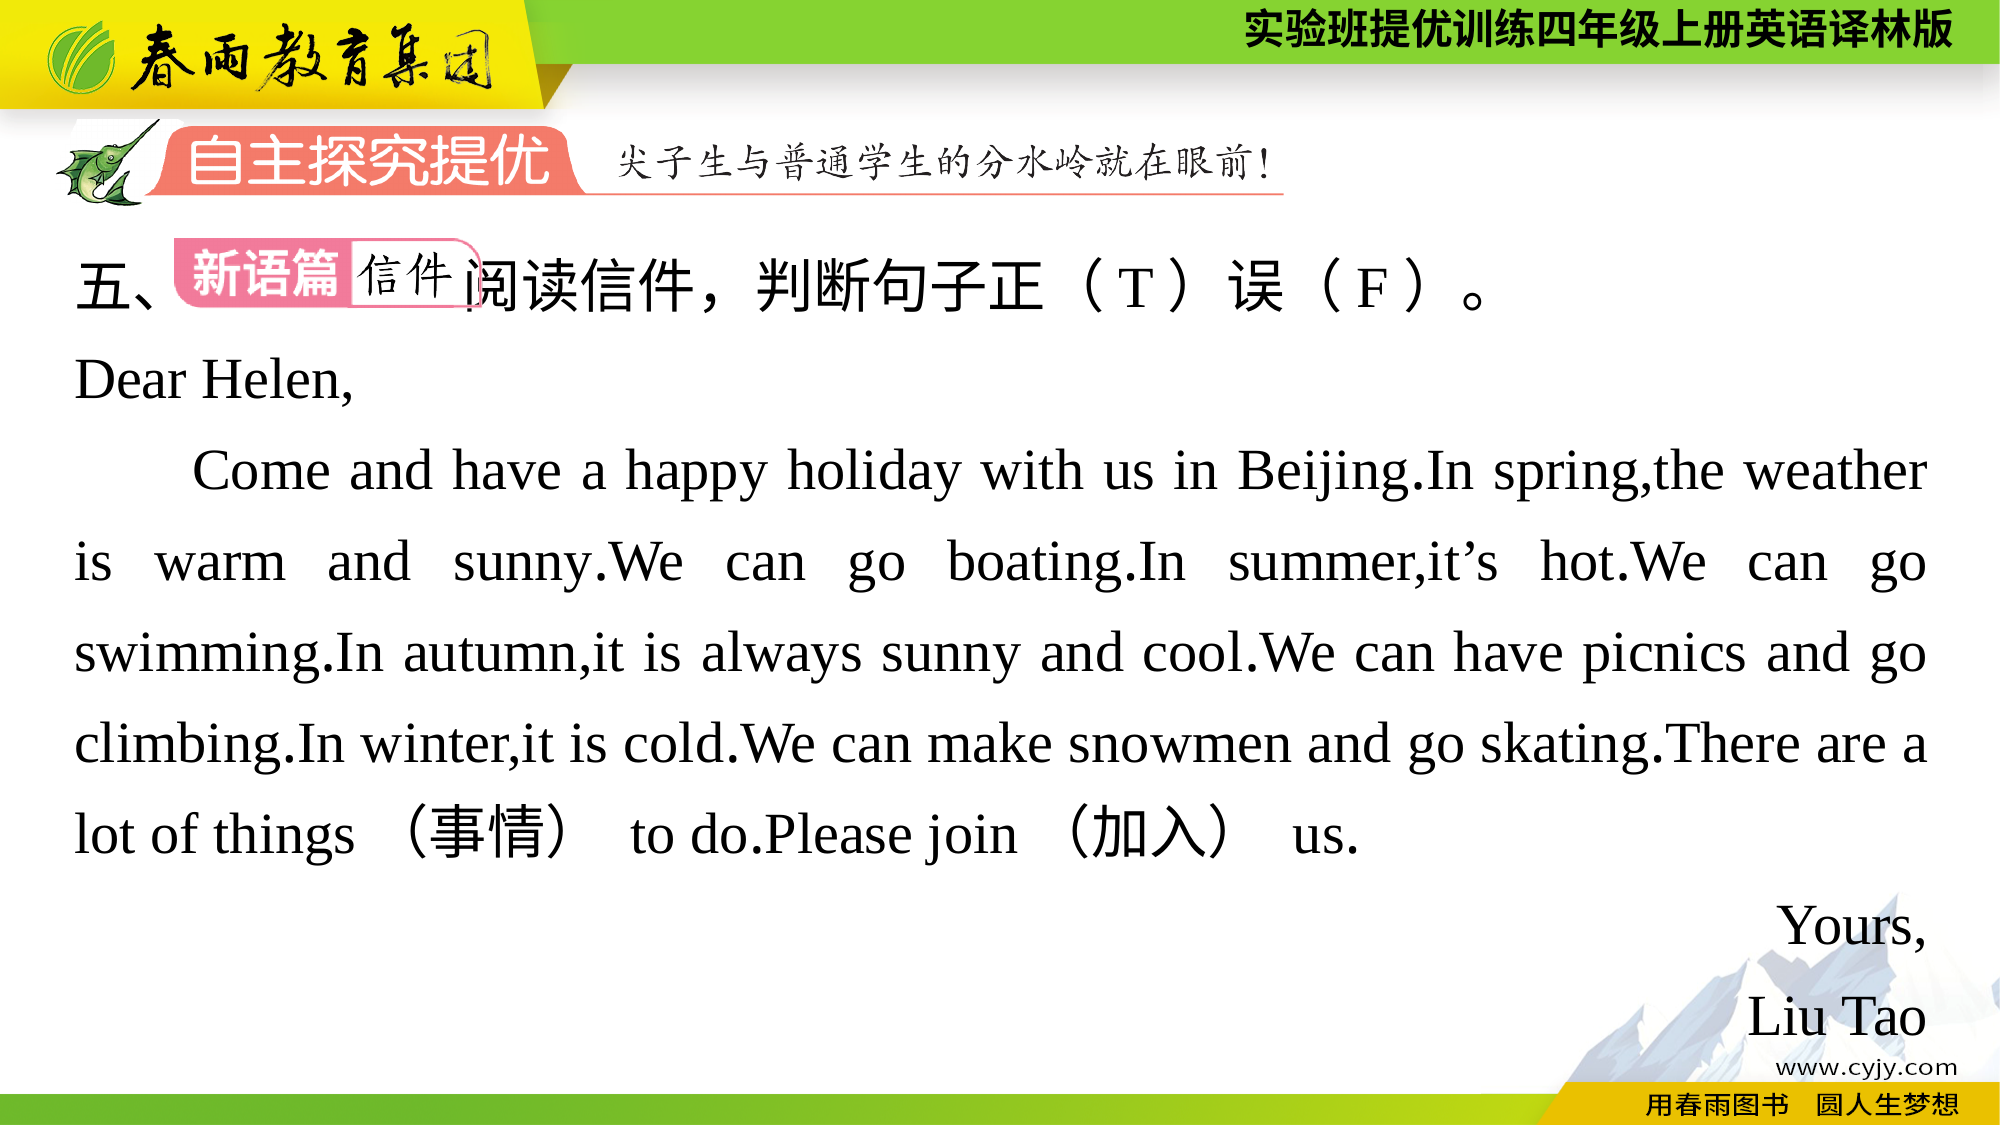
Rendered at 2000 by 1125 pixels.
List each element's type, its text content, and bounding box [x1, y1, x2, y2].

picture [0, 0, 2000, 1125]
list 五、 阅读信件，判断句子正（T）误（F）。 Dear Helen, Come and have a happy holiday with us in Beijing.In spring,the weather is warm and sunny.We can go boating.In summer,it’s hot.We can go swimming.In autumn,it is always sunny and cool.We can have picnics and go climbing.In winter,it is cold.We can make snowmen and go skating.There are a lot of things（事情） to do.Please join（加入） us. Yours, Liu Tao [59, 221, 1944, 1064]
